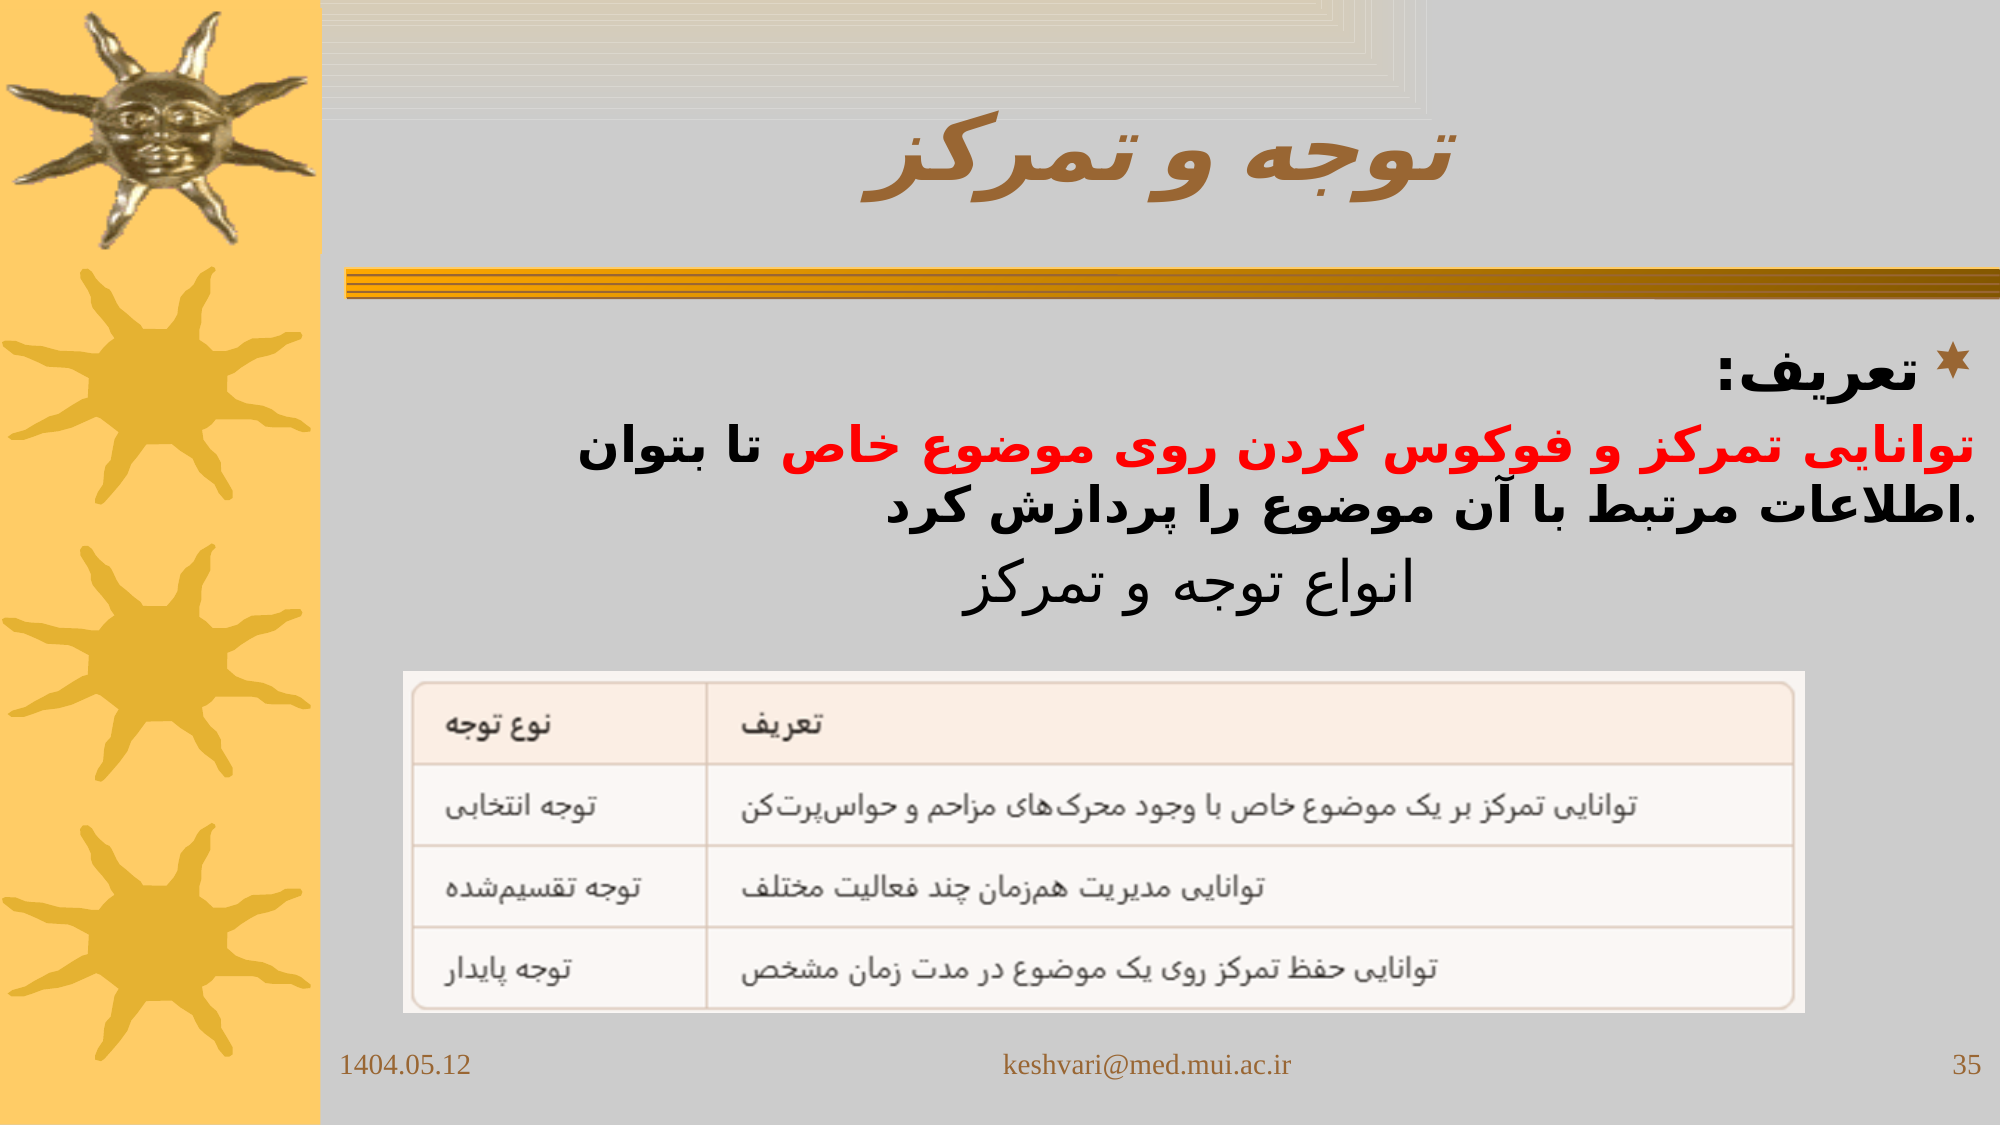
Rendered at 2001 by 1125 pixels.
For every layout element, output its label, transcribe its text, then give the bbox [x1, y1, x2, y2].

slide_number 35 [1580, 1025, 1998, 1100]
picture [2, 8, 322, 254]
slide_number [323, 1025, 714, 1100]
list تعریف: توانایی تمرکز و فوکوس کردن روی موضوع خاص تا بتوان اطلاعات مرتبط با آن موضوع را پردازش کرد. انواع توجه و تمرکز [323, 324, 1992, 1000]
picture [403, 670, 1805, 1013]
footer keshvari@med.mui.ac.ir [830, 1025, 1464, 1100]
title توجه و تمرکز [334, 50, 1989, 238]
